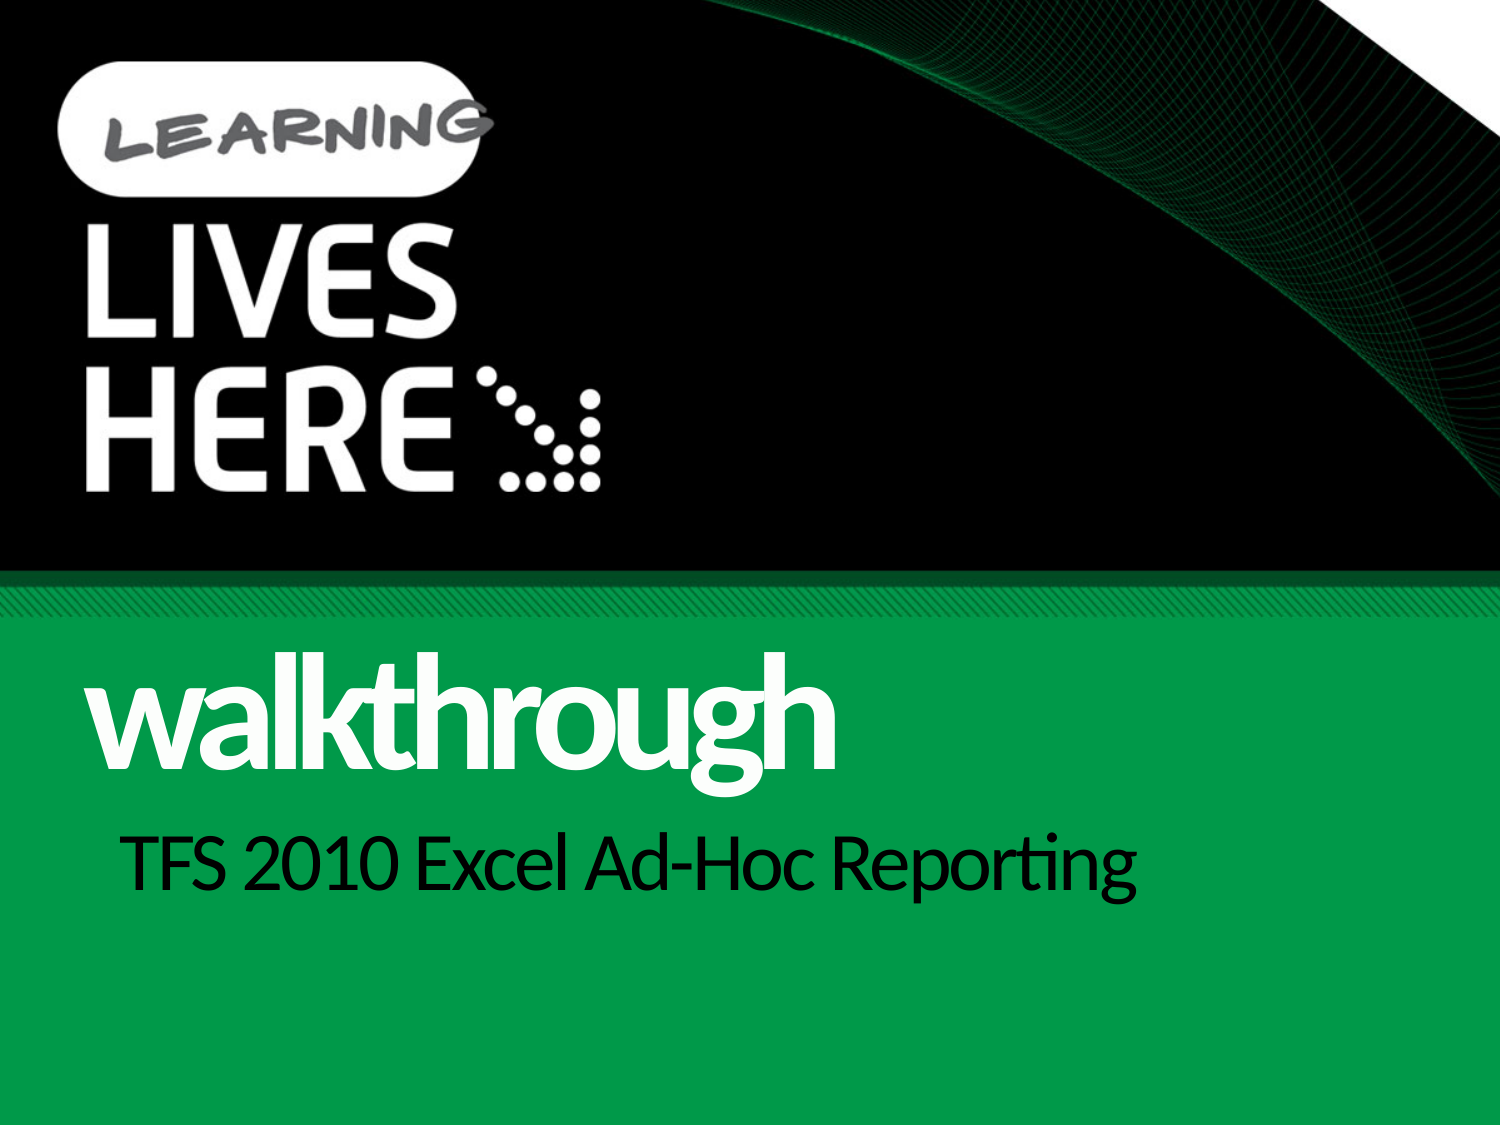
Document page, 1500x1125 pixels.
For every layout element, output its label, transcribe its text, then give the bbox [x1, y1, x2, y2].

title TFS 2010 Excel Ad-Hoc Reporting [119, 818, 1375, 943]
list walkthrough [83, 625, 1344, 800]
picture [0, 0, 1500, 1125]
